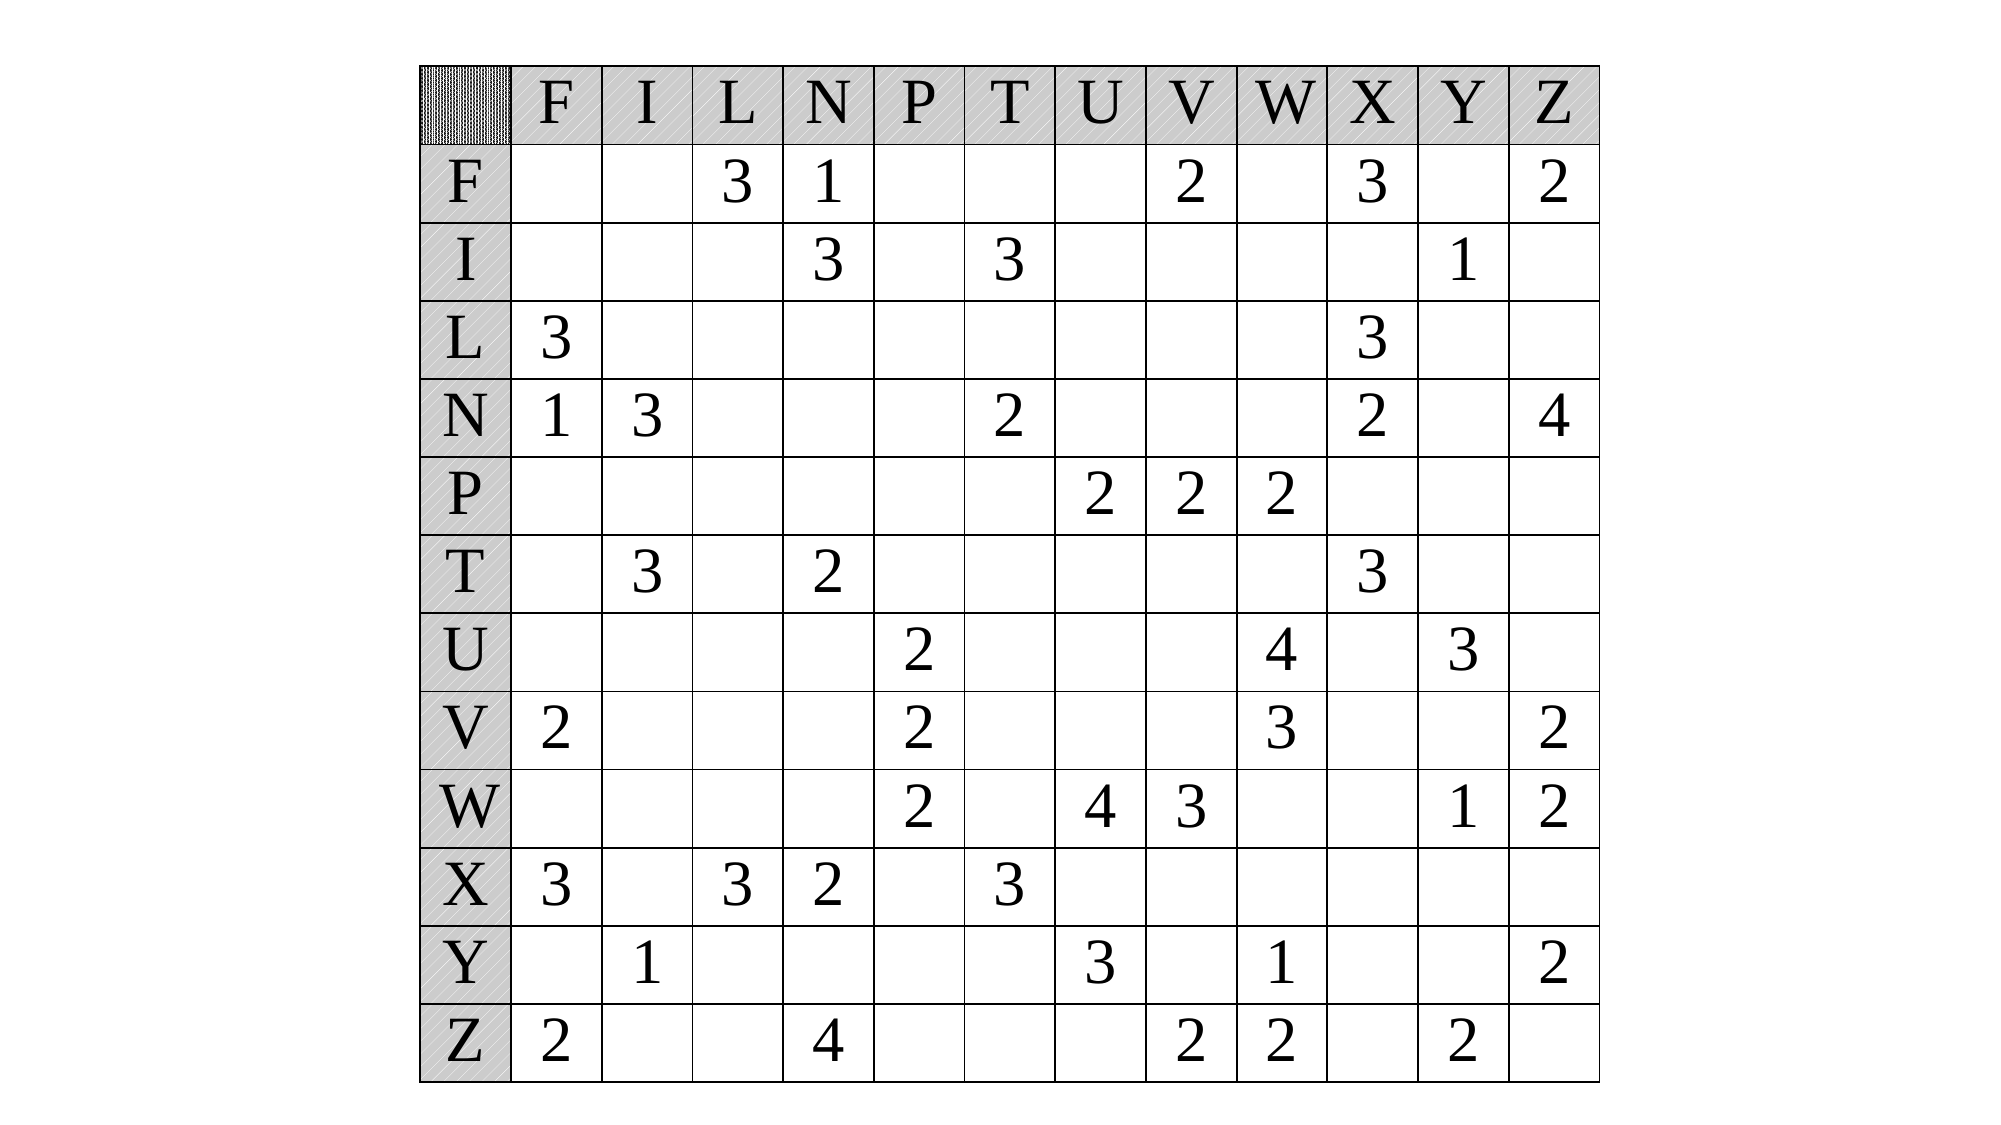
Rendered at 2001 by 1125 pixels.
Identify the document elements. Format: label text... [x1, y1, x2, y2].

table_cell [1328, 849, 1417, 925]
table_cell [603, 145, 692, 222]
table_cell 3 [1419, 614, 1508, 691]
table_cell [965, 614, 1054, 691]
table_cell 2 [1419, 1005, 1508, 1081]
table_header N [784, 67, 873, 144]
table_header V [1147, 67, 1236, 144]
table_cell [1056, 224, 1145, 300]
table_cell [784, 380, 873, 456]
table_cell [603, 614, 692, 691]
table_header L [693, 67, 782, 144]
table_cell N [421, 380, 510, 456]
table_cell 3 [693, 849, 782, 925]
table_cell [784, 458, 873, 534]
table_cell [1510, 536, 1599, 612]
table_cell 2 [1056, 458, 1145, 534]
table_cell 3 [784, 224, 873, 300]
table_cell [1510, 224, 1599, 300]
table_cell [1328, 1005, 1417, 1081]
table_cell [1238, 536, 1326, 612]
table_cell [1147, 302, 1236, 378]
table_cell [1328, 458, 1417, 534]
table_cell 1 [1419, 770, 1508, 847]
table_cell 2 [1147, 145, 1236, 222]
table_cell [965, 692, 1054, 769]
table_cell 3 [603, 536, 692, 612]
table_cell [693, 536, 782, 612]
table_cell [875, 145, 964, 222]
table_cell U [421, 614, 510, 691]
table_cell [512, 224, 601, 300]
table_cell [1238, 224, 1326, 300]
table_header T [965, 67, 1054, 144]
table_cell T [421, 536, 510, 612]
table_cell [784, 692, 873, 769]
table_cell [1147, 380, 1236, 456]
table_cell [784, 770, 873, 847]
table_cell [693, 692, 782, 769]
table_cell [1419, 145, 1508, 222]
table_cell 1 [512, 380, 601, 456]
table_cell 3 [512, 849, 601, 925]
table_cell [875, 927, 964, 1003]
table_cell [1238, 302, 1326, 378]
table_cell 2 [784, 849, 873, 925]
table_cell [512, 536, 601, 612]
table_header I [603, 67, 692, 144]
table_cell 2 [875, 614, 964, 691]
table_cell 2 [1510, 770, 1599, 847]
table_cell [603, 302, 692, 378]
table_cell 3 [693, 145, 782, 222]
table_cell [875, 849, 964, 925]
table_cell [1147, 927, 1236, 1003]
table_cell 3 [965, 849, 1054, 925]
table_cell [965, 1005, 1054, 1081]
table_cell 3 [965, 224, 1054, 300]
table_cell [1056, 614, 1145, 691]
table_cell [1419, 536, 1508, 612]
table_cell [603, 770, 692, 847]
table_cell [875, 302, 964, 378]
table_cell X [421, 849, 510, 925]
table_cell [1238, 849, 1326, 925]
table_cell [1328, 927, 1417, 1003]
table_header P [875, 67, 964, 144]
table_cell 2 [1147, 1005, 1236, 1081]
table_cell [512, 927, 601, 1003]
table_cell [1056, 380, 1145, 456]
table_cell [1419, 692, 1508, 769]
table_cell [1238, 145, 1326, 222]
table_cell 1 [603, 927, 692, 1003]
table_cell 4 [1510, 380, 1599, 456]
table_cell [875, 458, 964, 534]
table_cell [693, 1005, 782, 1081]
table_cell 3 [1238, 692, 1326, 769]
table_cell 2 [1328, 380, 1417, 456]
table_cell 3 [1328, 302, 1417, 378]
table_cell [965, 927, 1054, 1003]
table_cell 2 [1510, 145, 1599, 222]
table_cell [1328, 692, 1417, 769]
table_cell [1147, 692, 1236, 769]
table_header Z [1510, 67, 1599, 144]
table_cell [693, 927, 782, 1003]
table_cell 3 [1328, 145, 1417, 222]
table_cell [693, 224, 782, 300]
table_cell [512, 458, 601, 534]
table_cell [603, 1005, 692, 1081]
table_cell [1238, 380, 1326, 456]
table_cell [965, 458, 1054, 534]
table_cell [1419, 458, 1508, 534]
table_cell [693, 302, 782, 378]
table_cell [875, 1005, 964, 1081]
table_cell [603, 692, 692, 769]
table_cell [1147, 614, 1236, 691]
table_cell [603, 458, 692, 534]
table_cell [1510, 302, 1599, 378]
table_cell [1419, 927, 1508, 1003]
table_cell [693, 614, 782, 691]
table_cell [1056, 302, 1145, 378]
table_header Y [1419, 67, 1508, 144]
table_cell [965, 770, 1054, 847]
table_cell [1510, 614, 1599, 691]
table_cell [1147, 849, 1236, 925]
table_cell 2 [875, 770, 964, 847]
table_cell [512, 770, 601, 847]
table_cell 2 [512, 692, 601, 769]
table_cell [1328, 614, 1417, 691]
table_cell Y [421, 927, 510, 1003]
table_cell 3 [512, 302, 601, 378]
table_cell [1419, 302, 1508, 378]
table_cell 2 [512, 1005, 601, 1081]
table_cell 2 [1510, 927, 1599, 1003]
table_cell [693, 380, 782, 456]
table_cell [1510, 458, 1599, 534]
table_cell [1147, 224, 1236, 300]
table_cell W [421, 770, 510, 847]
table_cell [603, 224, 692, 300]
table_cell 4 [1056, 770, 1145, 847]
table_cell 3 [1056, 927, 1145, 1003]
table_cell [1238, 770, 1326, 847]
table_cell 2 [1238, 1005, 1326, 1081]
table_cell [965, 145, 1054, 222]
table_cell 3 [603, 380, 692, 456]
table_header X [1328, 67, 1417, 144]
table_header [421, 67, 510, 144]
table_cell 1 [1238, 927, 1326, 1003]
table_header U [1056, 67, 1145, 144]
table_cell 2 [1238, 458, 1326, 534]
table_cell [1056, 1005, 1145, 1081]
table_cell [693, 458, 782, 534]
table_cell L [421, 302, 510, 378]
table_cell P [421, 458, 510, 534]
table_cell 2 [1147, 458, 1236, 534]
table_cell [875, 536, 964, 612]
table_cell V [421, 692, 510, 769]
table_cell [784, 302, 873, 378]
table_cell [965, 302, 1054, 378]
table_cell Z [421, 1005, 510, 1081]
table_cell [1056, 145, 1145, 222]
table_cell [784, 927, 873, 1003]
table_cell 3 [1147, 770, 1236, 847]
table_cell 4 [1238, 614, 1326, 691]
table_cell [693, 770, 782, 847]
table_cell [1147, 536, 1236, 612]
table_cell 1 [784, 145, 873, 222]
table_header F [512, 67, 601, 144]
table_cell 2 [784, 536, 873, 612]
table_cell [1419, 380, 1508, 456]
table_cell 2 [965, 380, 1054, 456]
table_cell [1328, 224, 1417, 300]
table_cell [1328, 770, 1417, 847]
table_cell F [421, 145, 510, 222]
table_cell 2 [1510, 692, 1599, 769]
table_cell [1056, 536, 1145, 612]
table_cell [784, 614, 873, 691]
table_header W [1238, 67, 1326, 144]
table_cell [512, 145, 601, 222]
table_cell I [421, 224, 510, 300]
table_cell 2 [875, 692, 964, 769]
table_cell [965, 536, 1054, 612]
table_cell [1510, 849, 1599, 925]
table_cell [1056, 692, 1145, 769]
table_cell 1 [1419, 224, 1508, 300]
table_cell 3 [1328, 536, 1417, 612]
table_cell [1419, 849, 1508, 925]
table_cell [875, 380, 964, 456]
table_cell [603, 849, 692, 925]
table_cell 4 [784, 1005, 873, 1081]
table_cell [1056, 849, 1145, 925]
table_cell [1510, 1005, 1599, 1081]
table_cell [875, 224, 964, 300]
table_cell [512, 614, 601, 691]
